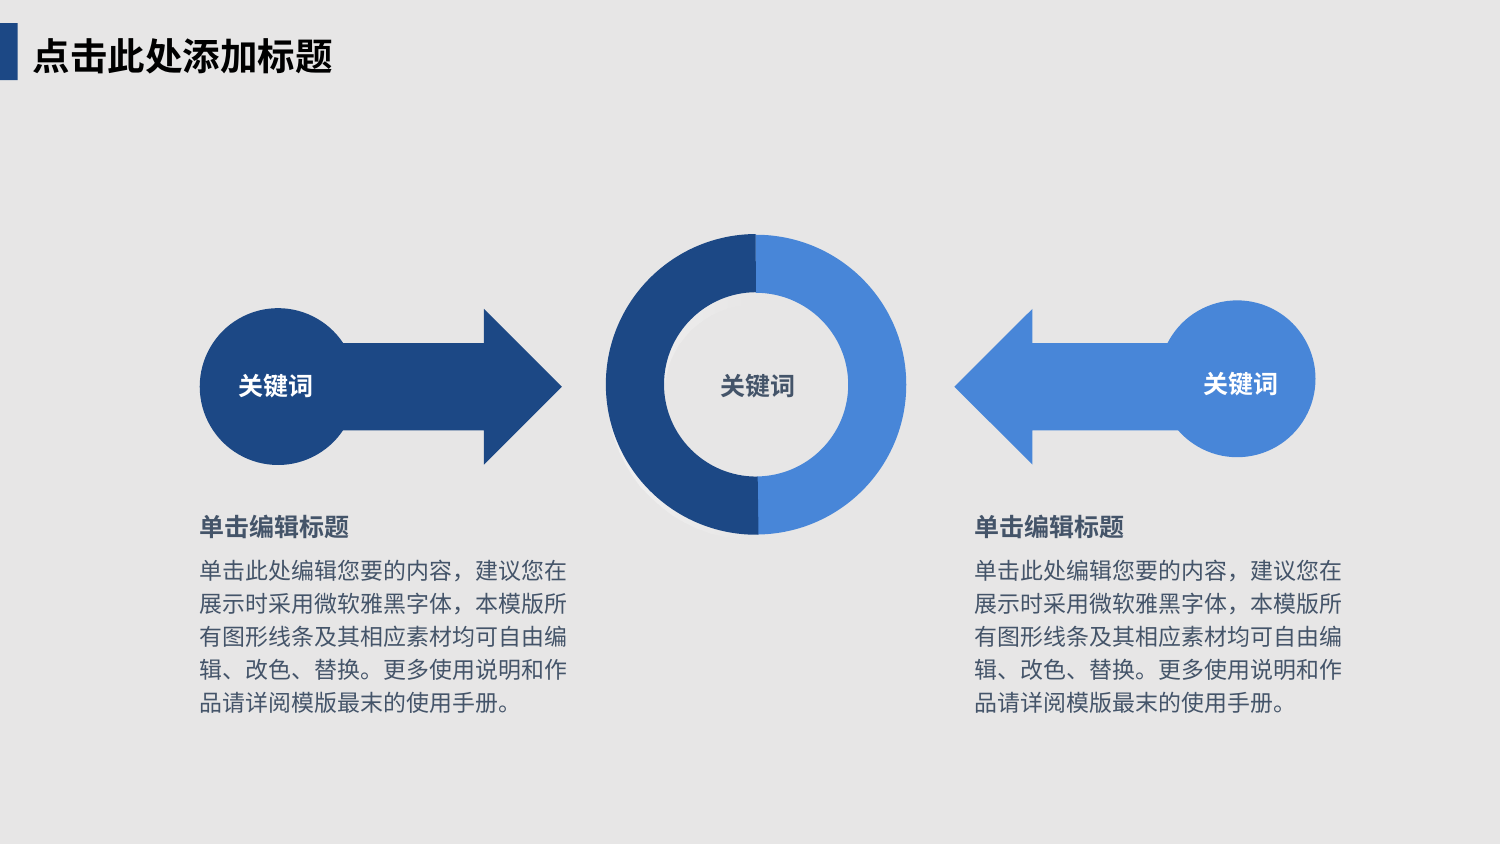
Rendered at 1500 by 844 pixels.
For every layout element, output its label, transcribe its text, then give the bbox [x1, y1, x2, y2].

text_box 单击编辑标题 [199, 511, 440, 542]
text_box 关键词 [191, 369, 361, 400]
text_box [954, 308, 1177, 465]
text_box [1159, 300, 1315, 368]
text_box [200, 400, 356, 466]
text_box [665, 293, 754, 380]
text_box 关键词 [1156, 368, 1326, 399]
text_box [756, 234, 907, 535]
text_box 单击此处编辑您要的内容，建议您在展示时采用微软雅黑字体，本模版所有图形线条及其相应素材均可自由编辑、改色、替换。更多使用说明和作品请详阅模版最末的使用手册。 [974, 551, 1345, 717]
text_box 单击此处编辑您要的内容，建议您在展示时采用微软雅黑字体，本模版所有图形线条及其相应素材均可自由编辑、改色、替换。更多使用说明和作品请详阅模版最末的使用手册。 [199, 551, 570, 717]
text_box 点击此处添加标题 [21, 27, 347, 84]
text_box [1161, 399, 1313, 458]
text_box [0, 23, 18, 81]
text_box [605, 234, 759, 535]
text_box [344, 308, 562, 465]
text_box [201, 308, 355, 369]
text_box 单击编辑标题 [974, 511, 1215, 542]
text_box [613, 434, 754, 540]
text_box 关键词 [673, 369, 843, 400]
